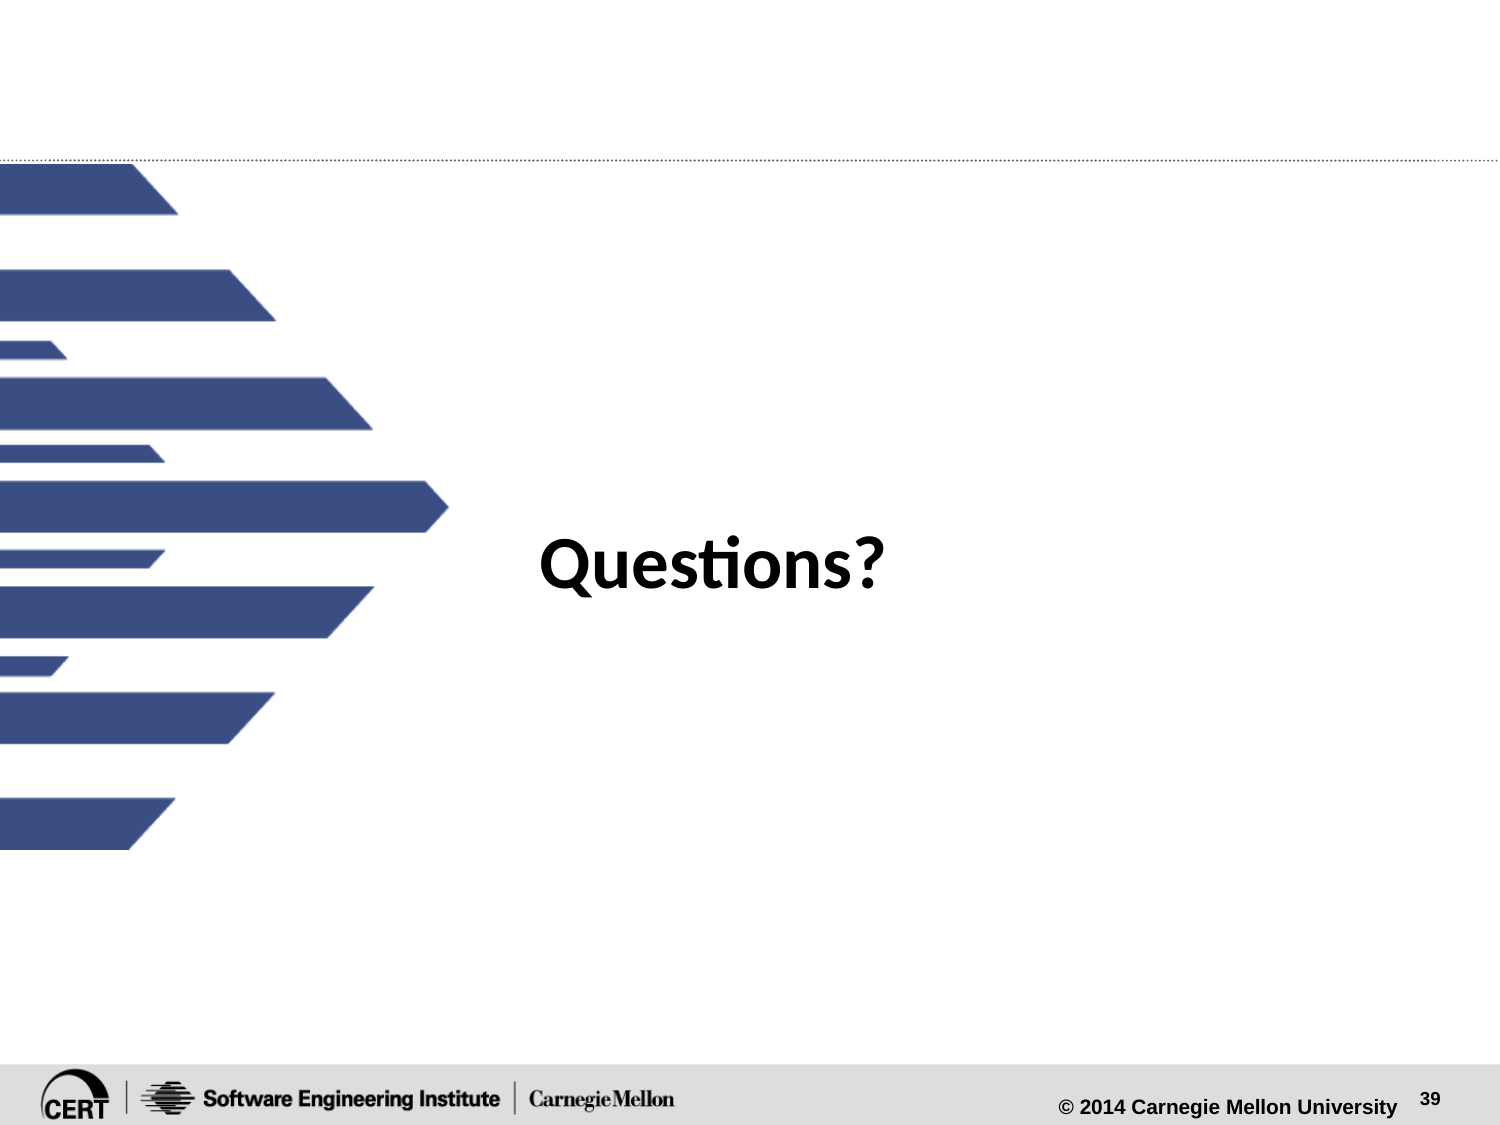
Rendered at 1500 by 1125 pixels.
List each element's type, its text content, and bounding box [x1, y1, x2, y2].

picture [24, 1065, 688, 1125]
picture [0, 164, 450, 851]
text_box Questions? [525, 399, 1475, 717]
